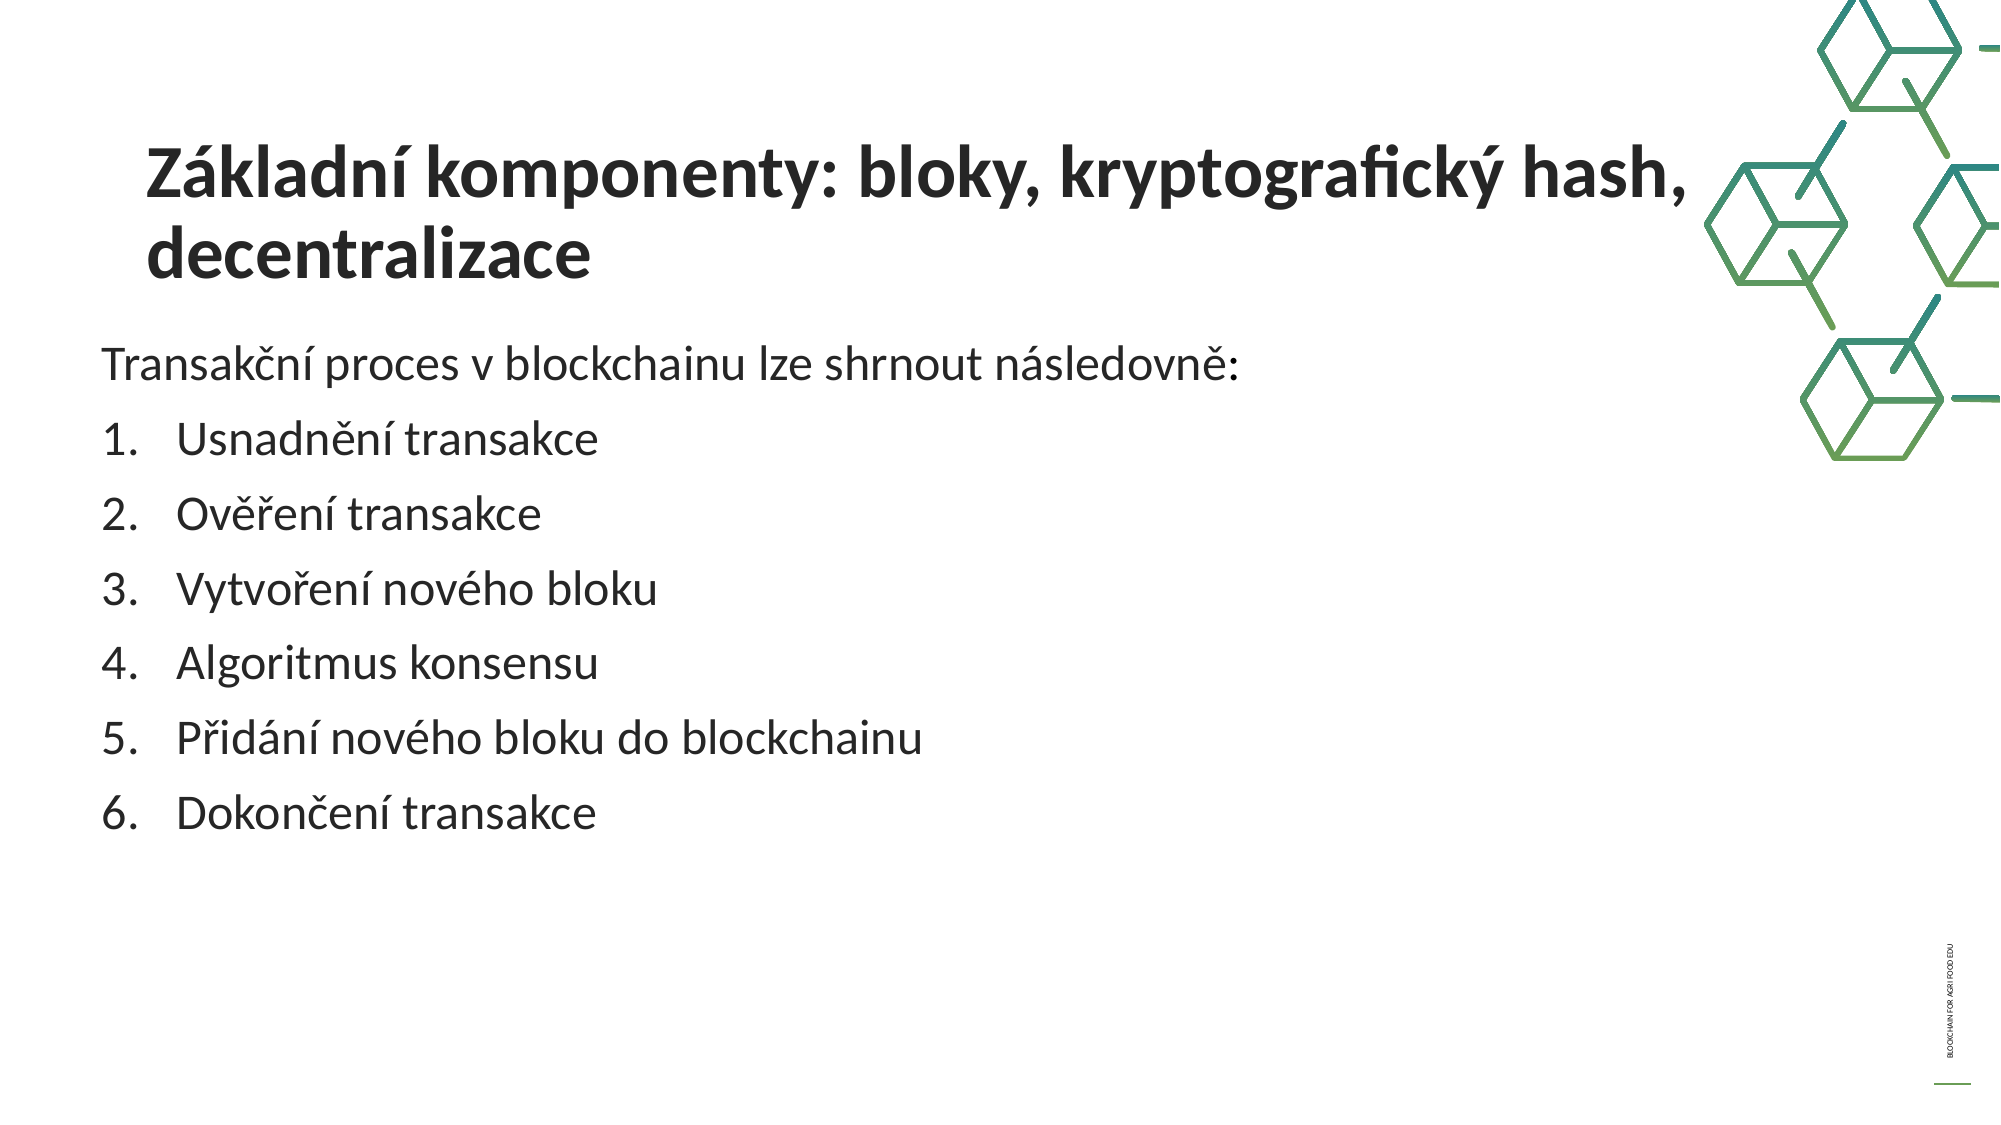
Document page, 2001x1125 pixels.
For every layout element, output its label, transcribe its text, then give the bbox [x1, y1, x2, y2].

list Základní komponenty: bloky, kryptografický hash, decentralizace [130, 124, 1698, 337]
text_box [1703, 0, 2000, 462]
list Transakční proces v blockchainu lze shrnout následovně: Usnadnění transakce Ověření transakce Vytvoření nového bloku Algoritmus konsensu Přidání nového bloku do blockchainu Dokončení transakce [86, 329, 1825, 962]
